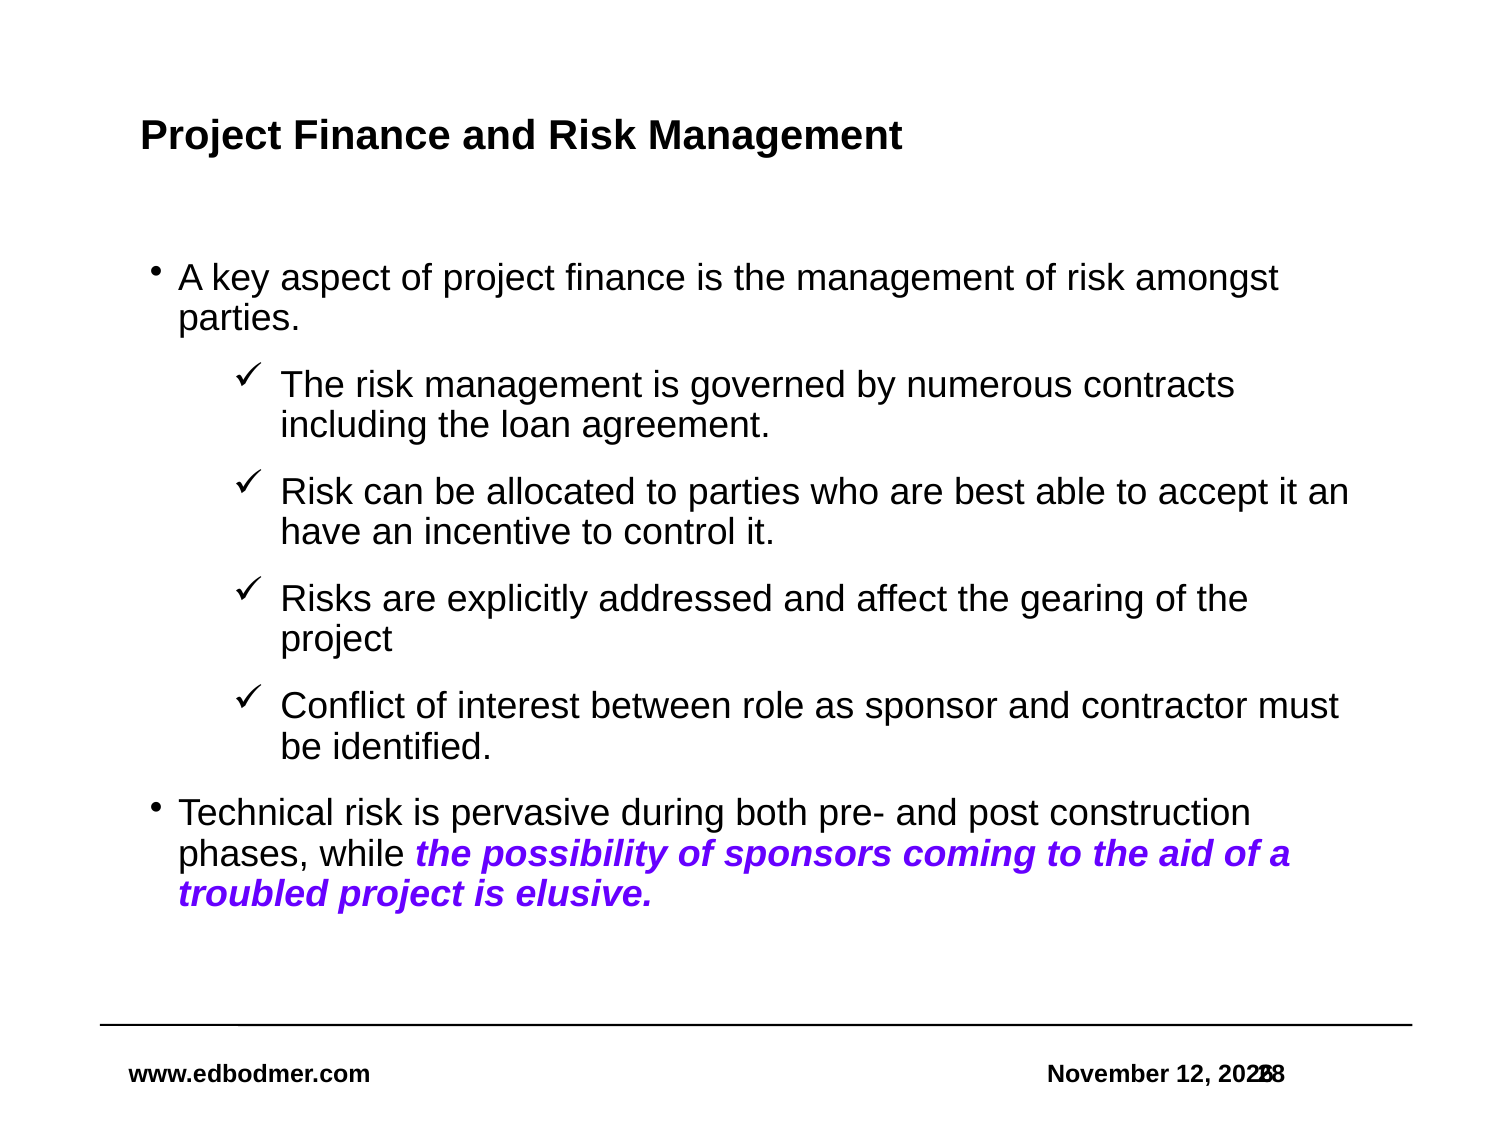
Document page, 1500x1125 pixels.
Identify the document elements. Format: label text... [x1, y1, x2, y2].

list A key aspect of project finance is the management of risk amongst parties. The risk management is governed by numerous contracts including the loan agreement. Risk can be allocated to parties who are best able to accept it an have an incentive to control it. Risks are explicitly addressed and affect the gearing of the project Conflict of interest between role as sponsor and contractor must be identified. Technical risk is pervasive during both pre- and post construction phases, while the possibility of sponsors coming to the aid of a troubled project is elusive. [124, 249, 1376, 1001]
title Project Finance and Risk Management [124, 99, 1288, 226]
